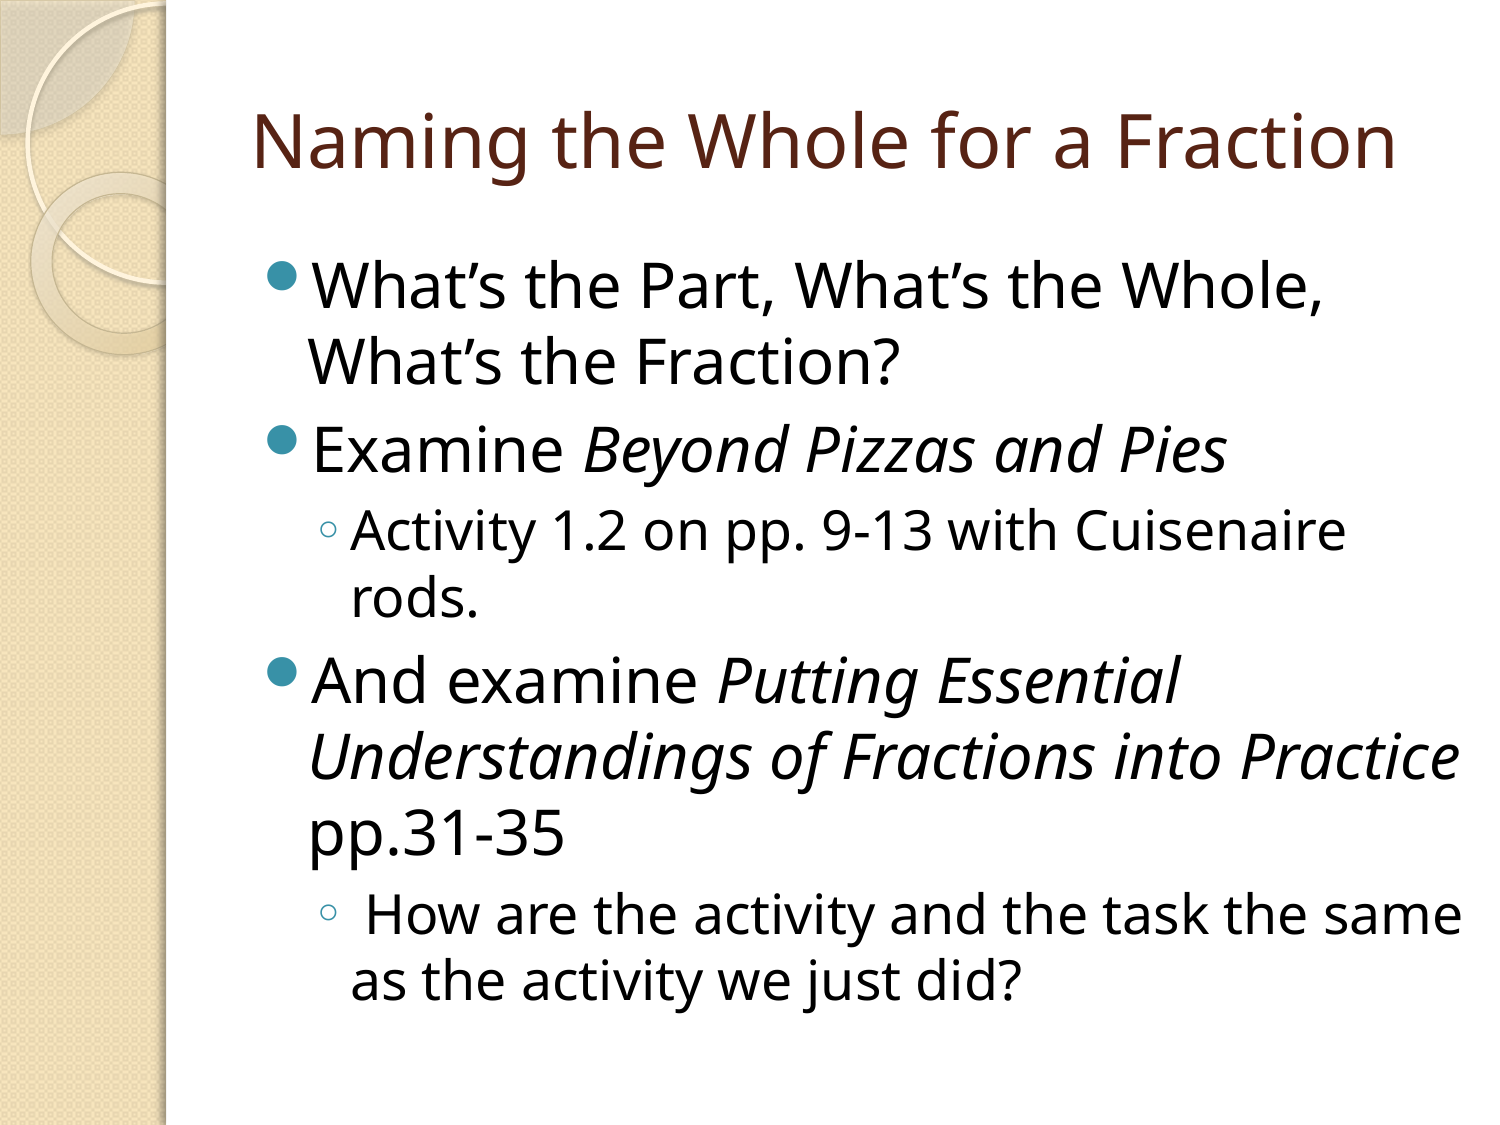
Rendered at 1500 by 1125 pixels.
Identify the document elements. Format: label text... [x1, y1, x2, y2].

title Naming the Whole for a Fraction [235, 45, 1466, 233]
list What’s the Part, What’s the Whole, What’s the Fraction? Examine Beyond Pizzas and Pies Activity 1.2 on pp. 9-13 with Cuisenaire rods. And examine Putting Essential Understandings of Fractions into Practice pp.31-35 How are the activity and the task the same as the activity we just did? [235, 237, 1500, 1025]
